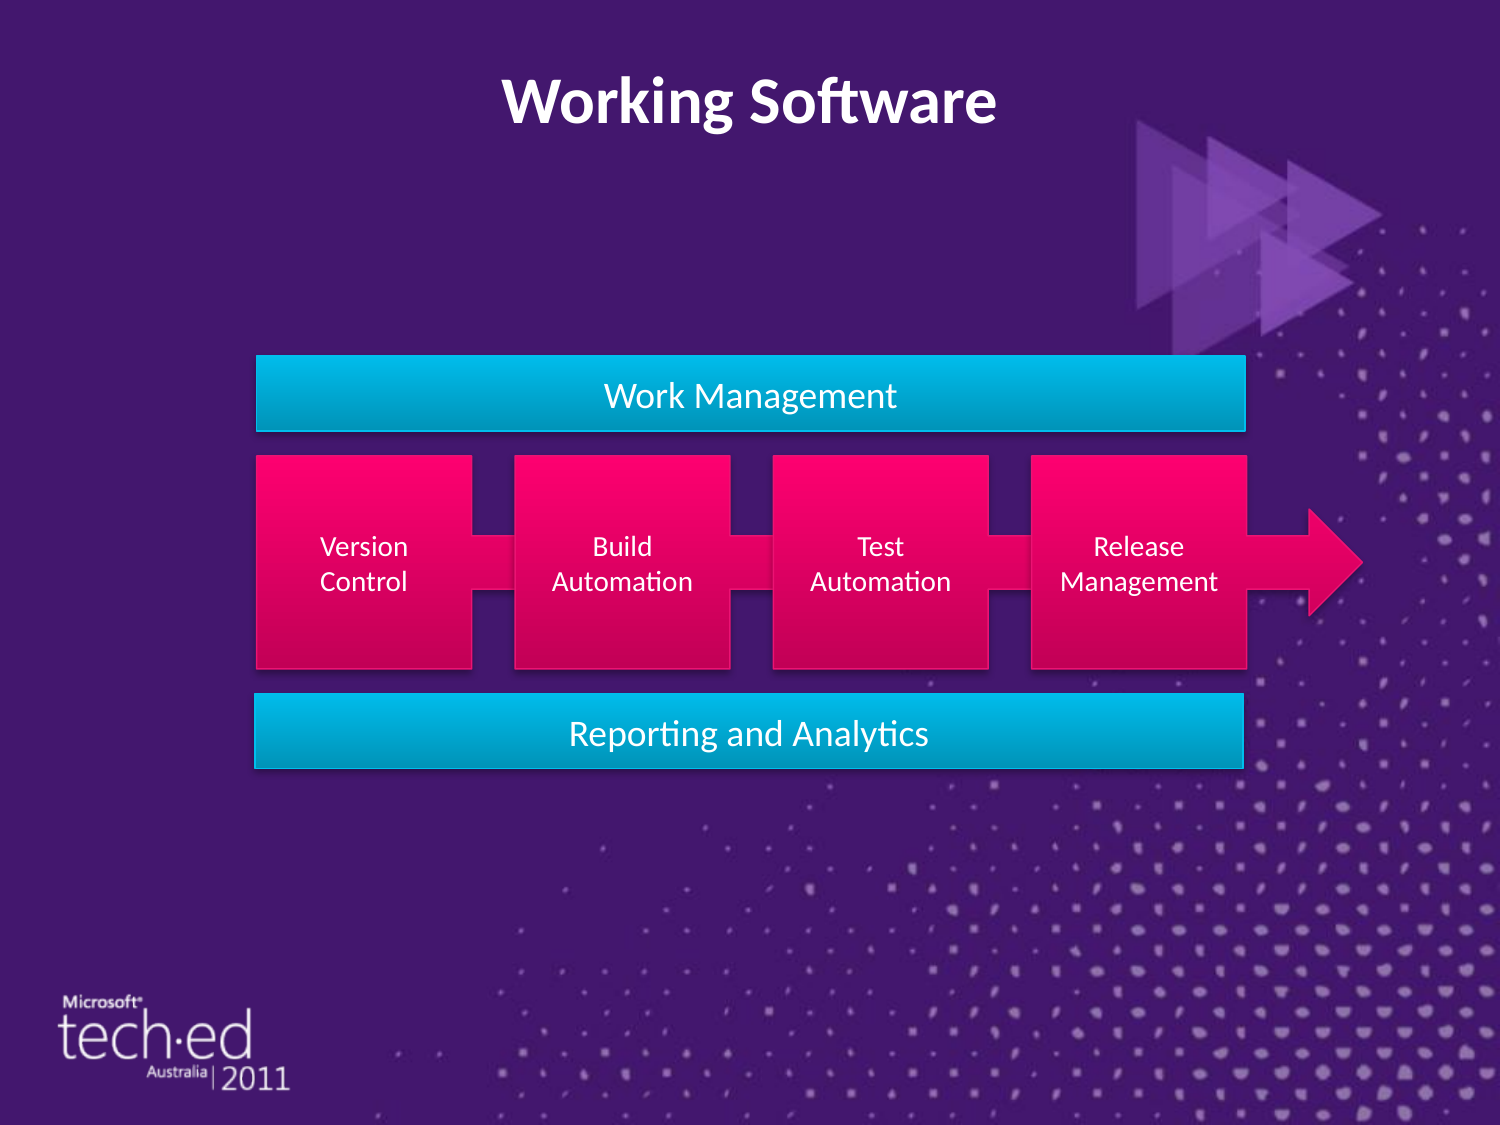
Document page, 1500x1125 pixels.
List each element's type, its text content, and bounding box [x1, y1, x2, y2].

text_box Build Automation [514, 455, 768, 670]
text_box Working Software [486, 49, 1014, 145]
text_box Release Management [1030, 455, 1363, 670]
text_box Test Automation [772, 455, 1026, 670]
text_box Version Control [255, 455, 509, 670]
text_box Reporting and Analytics [254, 693, 1244, 769]
text_box Work Management [256, 355, 1246, 432]
picture [0, 0, 1500, 1125]
